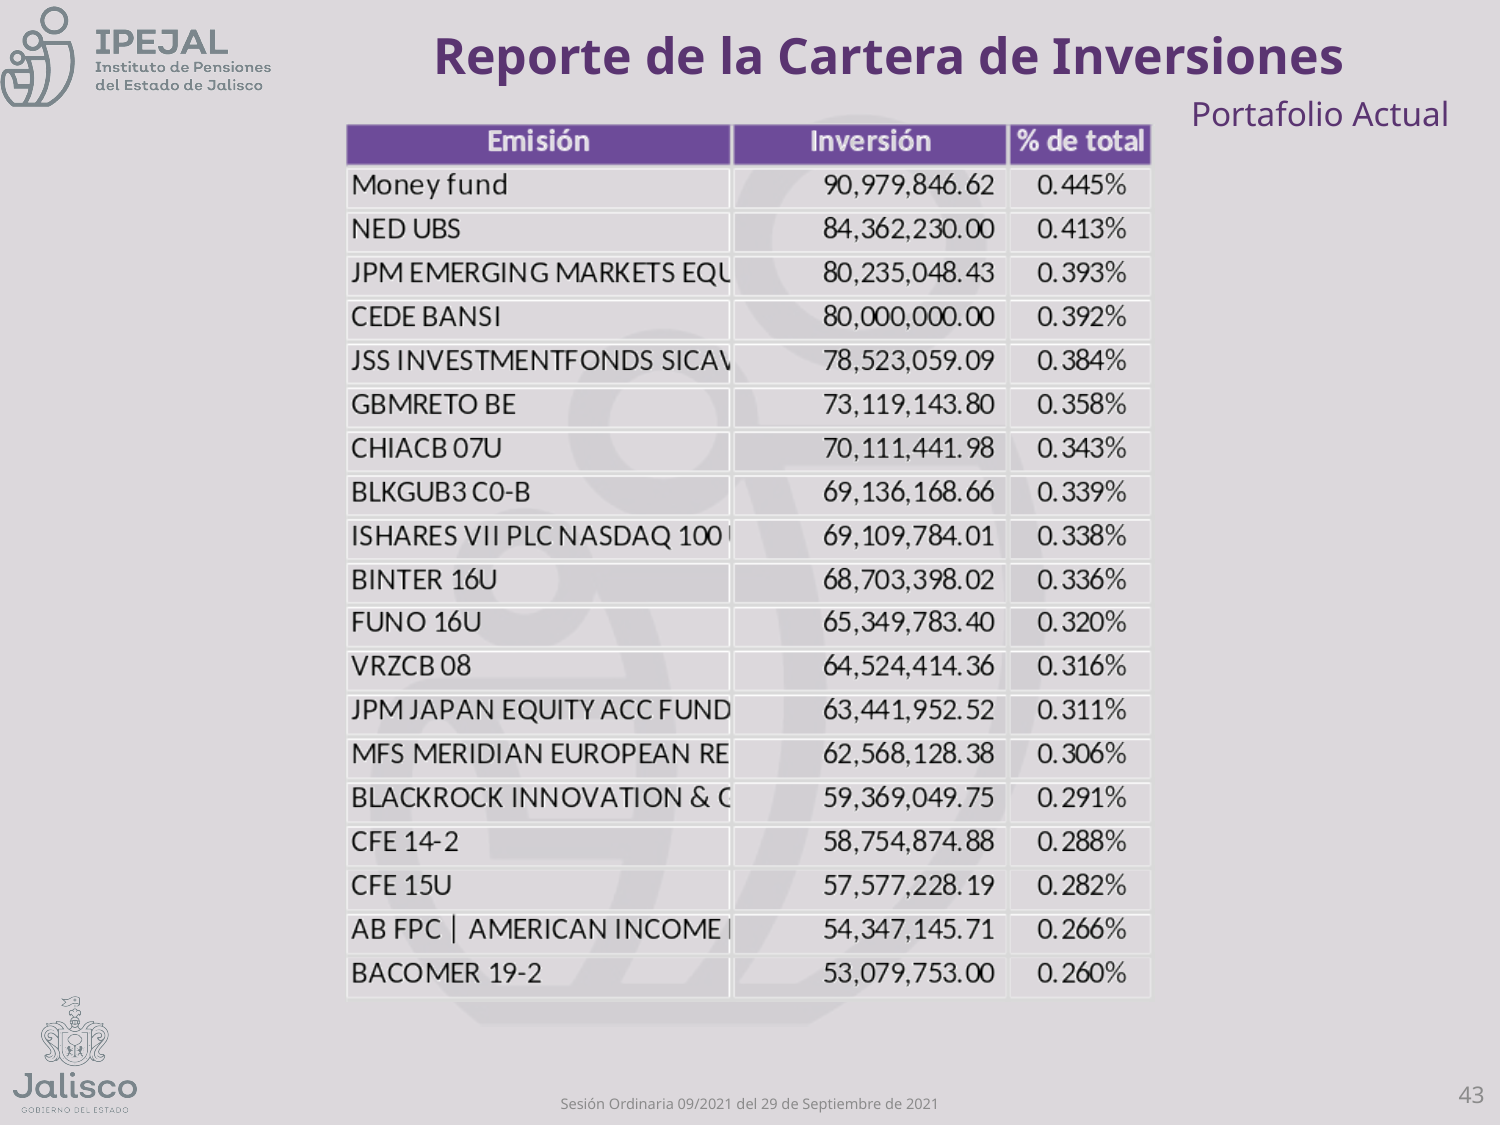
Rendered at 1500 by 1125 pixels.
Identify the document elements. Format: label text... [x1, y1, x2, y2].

footer Sesión Ordinaria 09/2021 del 29 de Septiembre de 2021 [472, 1074, 1028, 1125]
text_box Portafolio Actual [1176, 86, 1465, 141]
picture [0, 988, 166, 1125]
text_box Reporte de la Cartera de Inversiones [277, 23, 1500, 149]
picture [344, 122, 1156, 1003]
picture [0, 6, 271, 107]
slide_number 43 [1411, 1066, 1500, 1125]
